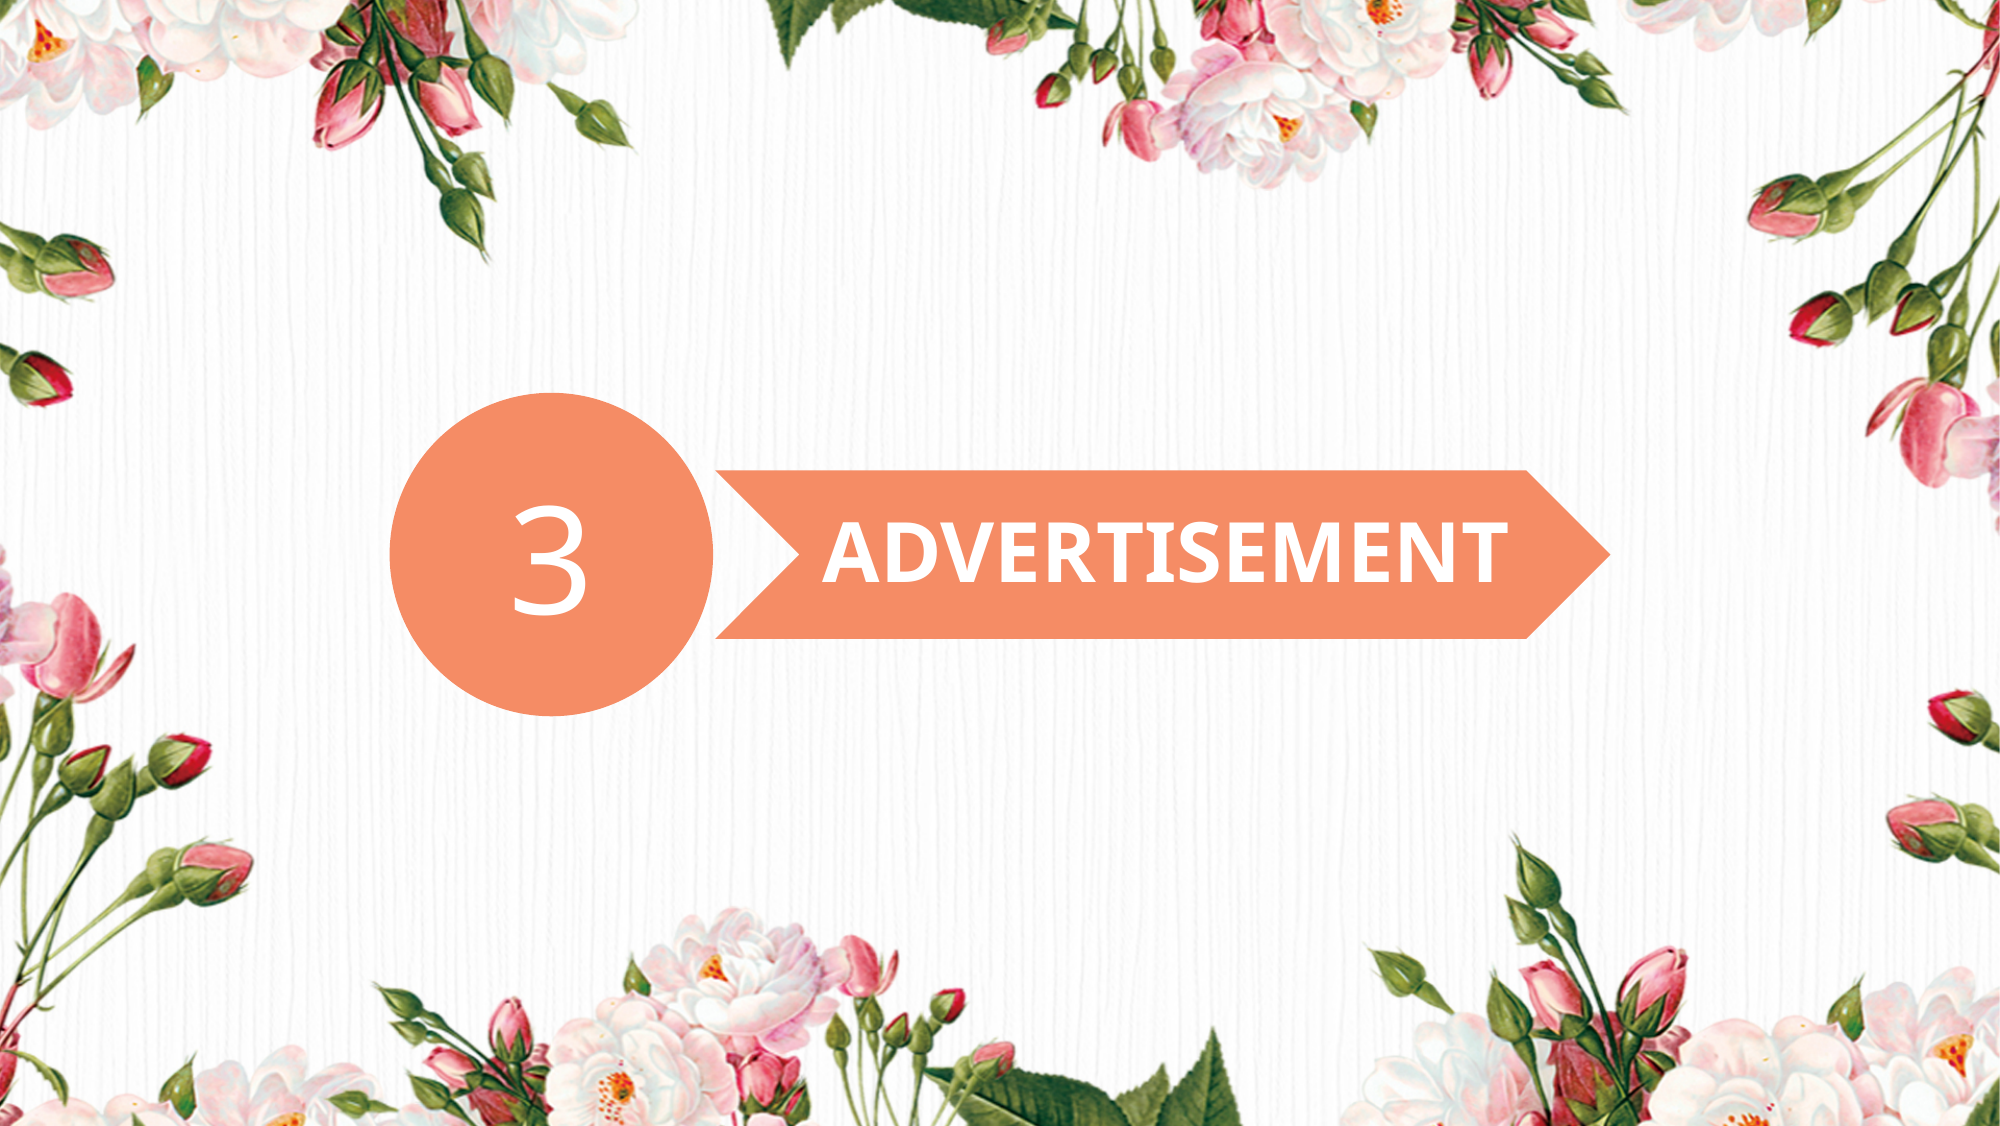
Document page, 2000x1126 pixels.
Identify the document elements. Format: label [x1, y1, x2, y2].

picture [0, 0, 2000, 1126]
text_box [389, 392, 1611, 717]
